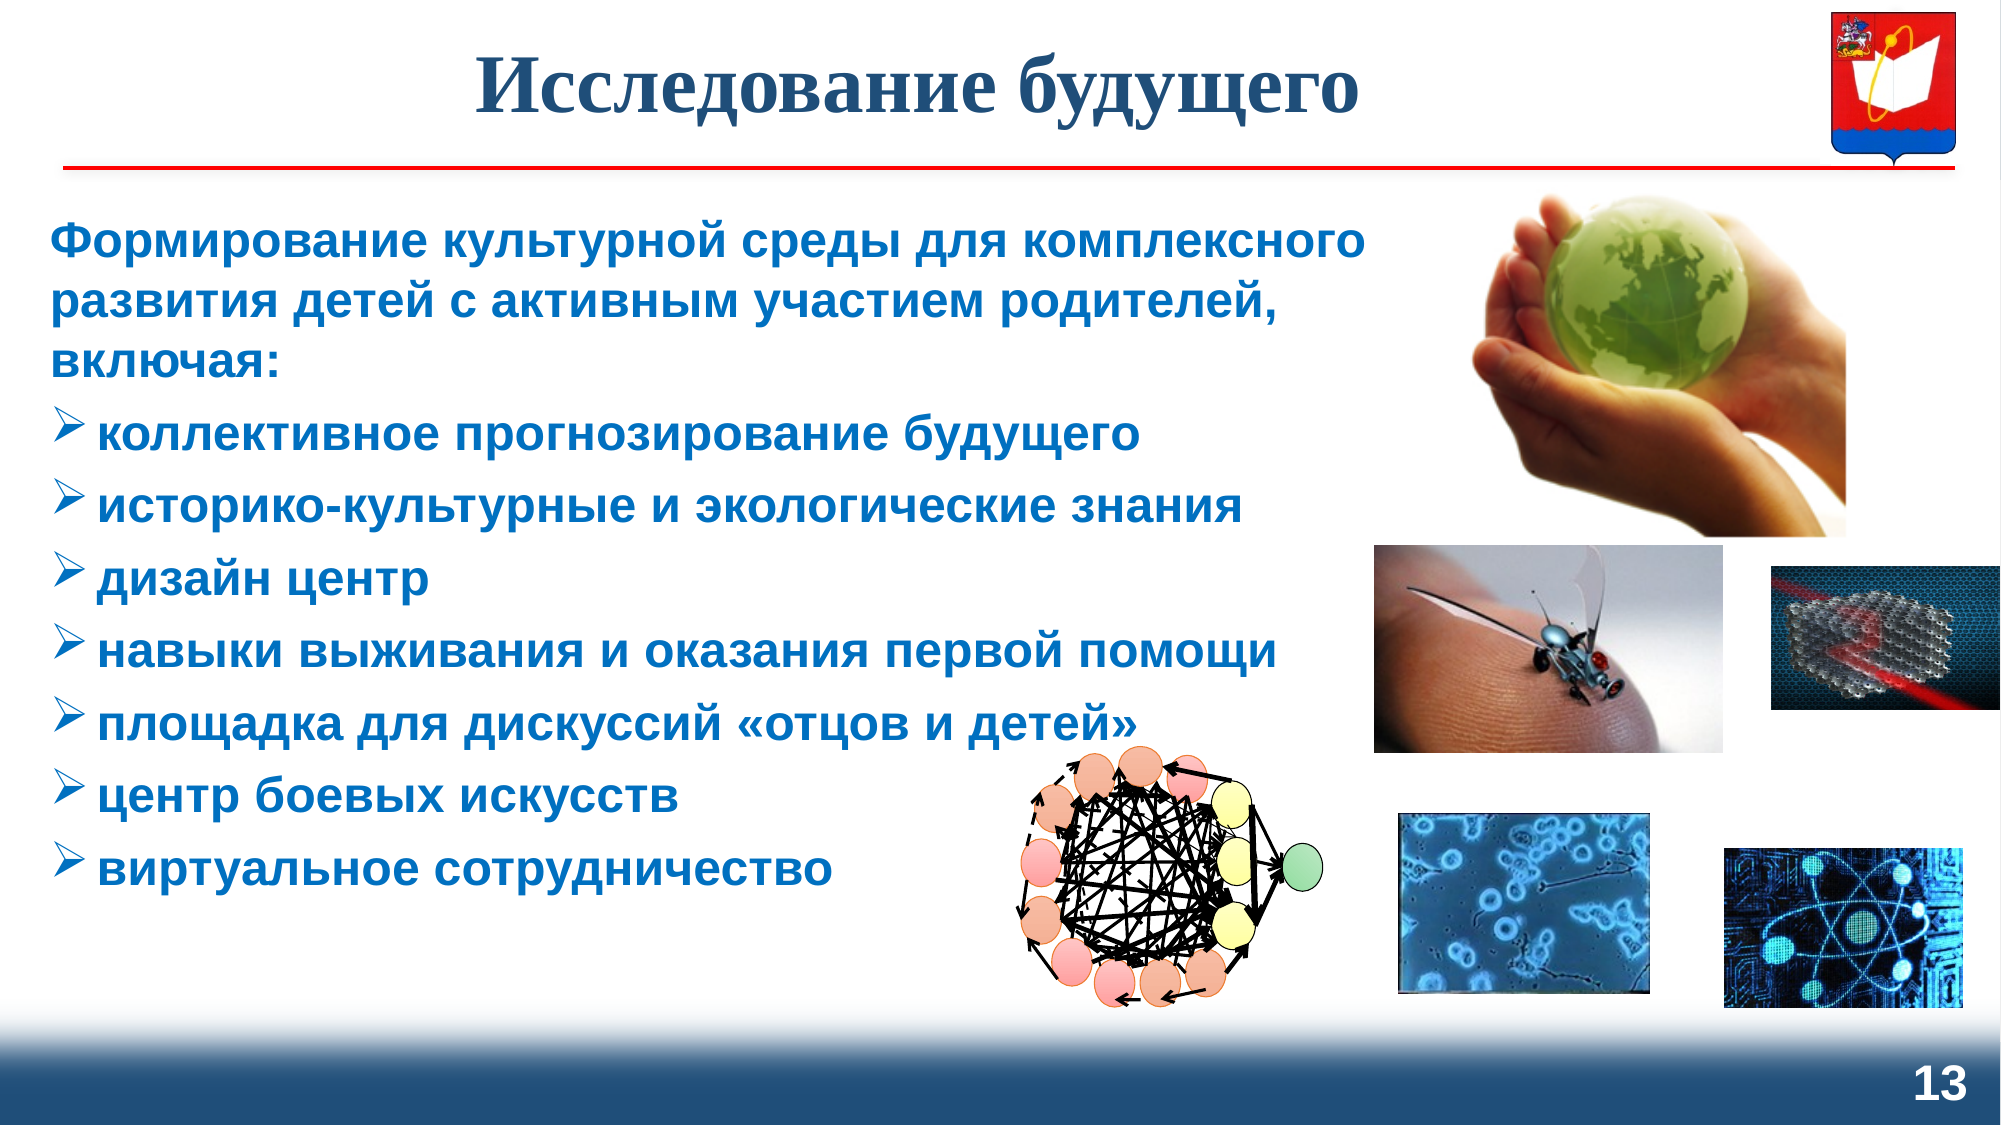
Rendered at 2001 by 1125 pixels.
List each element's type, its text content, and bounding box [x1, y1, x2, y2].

picture [1374, 545, 1723, 753]
picture [1460, 185, 1850, 543]
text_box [1020, 746, 1323, 1007]
picture [0, 848, 2000, 1125]
picture [1771, 566, 2000, 710]
picture [1398, 813, 1650, 995]
slide_number 13 [1897, 1042, 2000, 1125]
text_box Формирование культурной среды для комплексного развития детей с активным участием родителей, включая: коллективное прогнозирование будущего историко-культурные и экологические знания дизайн центр навыки выживания и оказания первой помощи площадка для дискуссий «отцов и детей» центр боевых искусств виртуальное сотрудничество [35, 200, 1458, 903]
text_box Исследование будущего [0, 32, 1820, 134]
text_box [1820, 12, 2000, 166]
